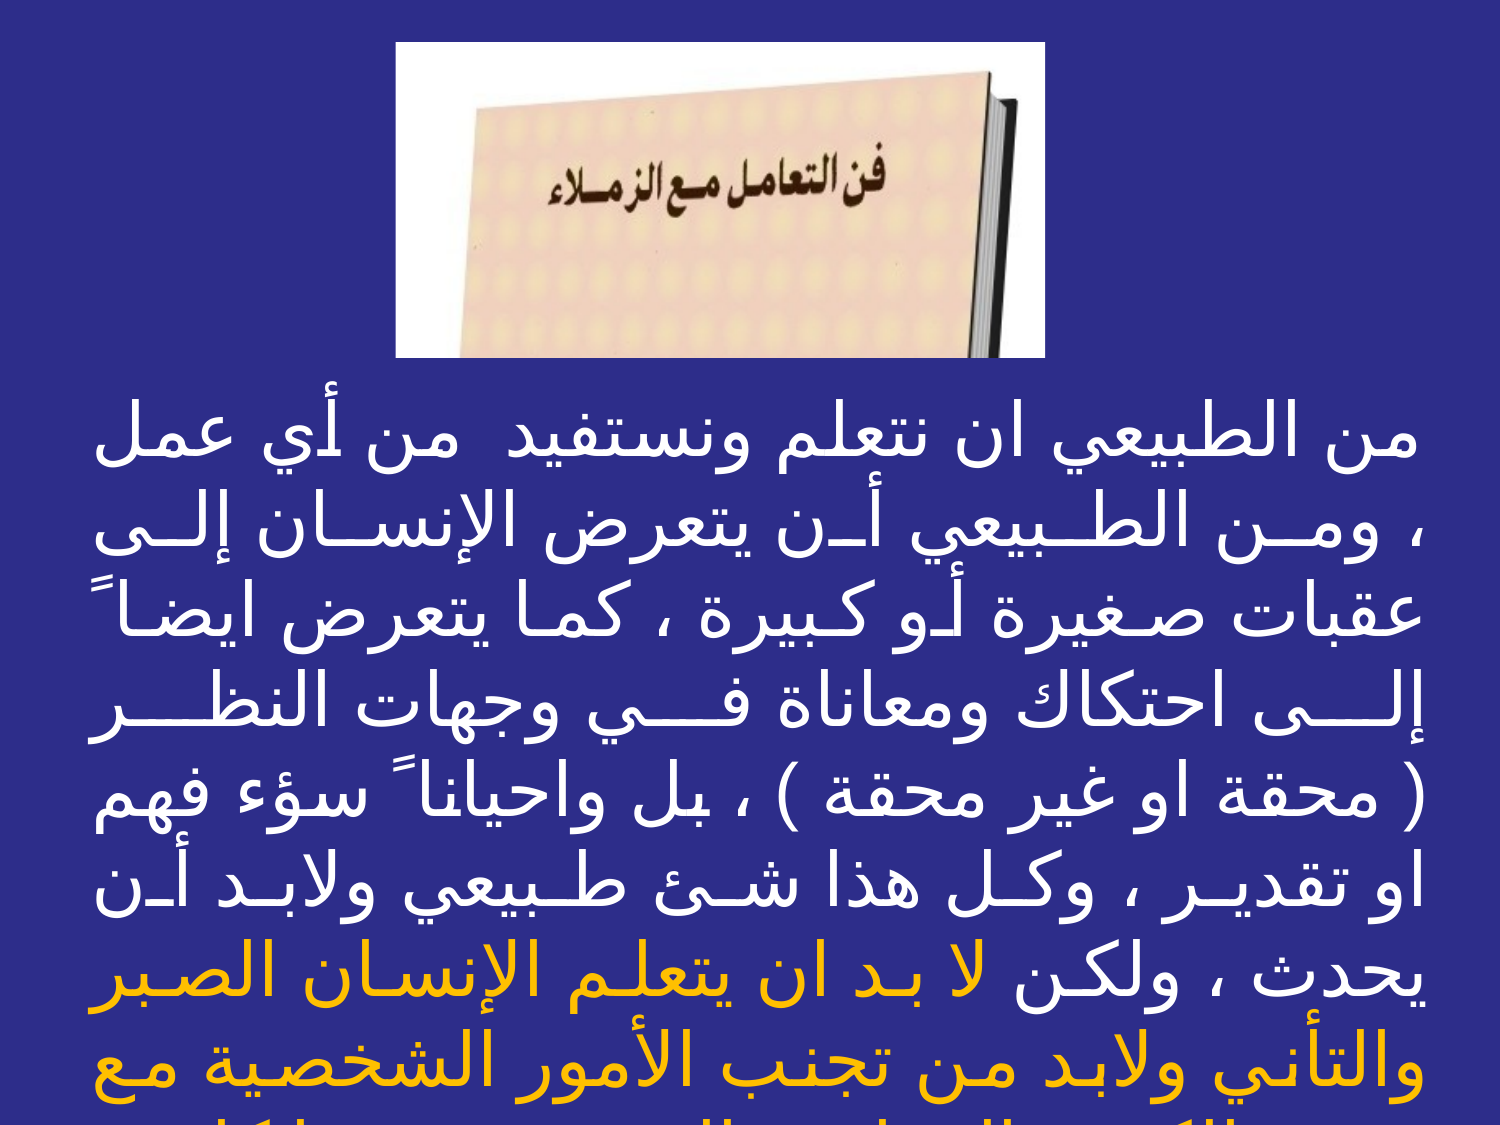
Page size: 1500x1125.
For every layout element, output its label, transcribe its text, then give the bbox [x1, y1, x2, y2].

picture [395, 42, 1046, 359]
list من الطبيعي ان نتعلم ونستفيد من أي عمل ، ومن الطبيعي أن يتعرض الإنسان إلى عقبات صغيرة أو كبيرة ، كما يتعرض ايضا ً إلى احتكاك ومعاناة في وجهات النظر ( محقة او غير محقة ) ، بل واحيانا ً سؤء فهم او تقدير ، وكل هذا شئ طبيعي ولابد أن يحدث ، ولكن لا بد ان يتعلم الإنسان الصبر والتأني ولابد من تجنب الأمور الشخصية مع تجنب الكره والمواقف الشخصية مهما كانت. [76, 373, 1500, 1095]
